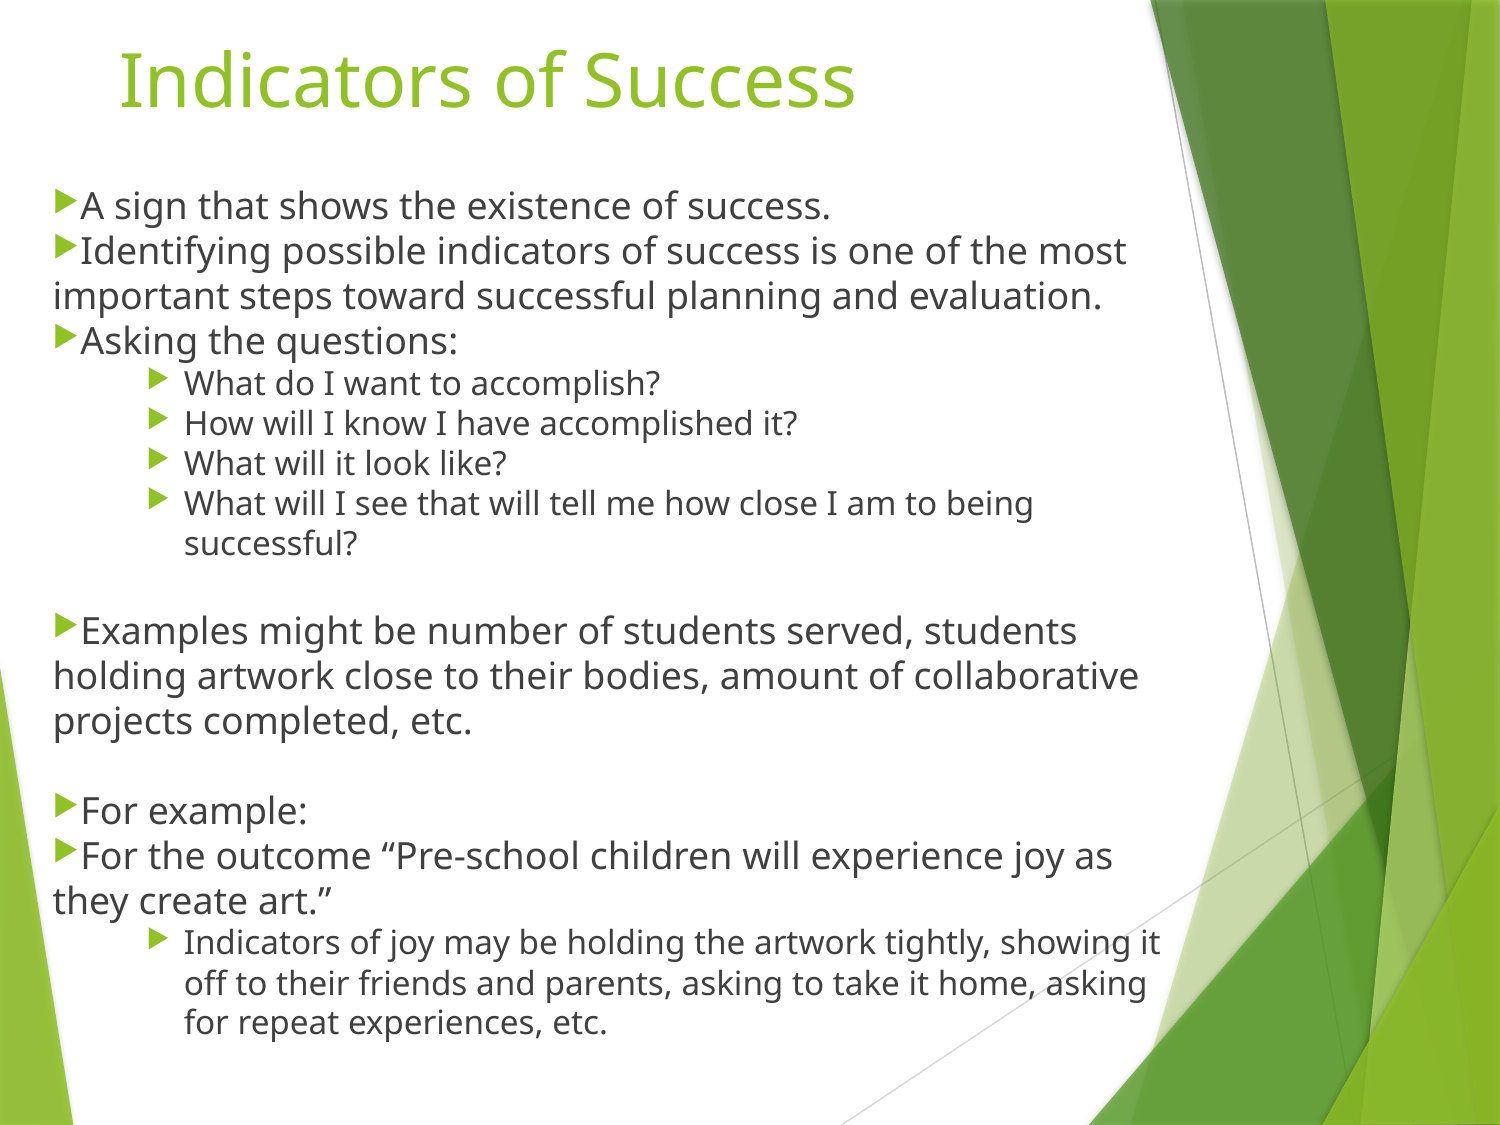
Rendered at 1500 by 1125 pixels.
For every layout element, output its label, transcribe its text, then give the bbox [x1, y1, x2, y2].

list A sign that shows the existence of success. Identifying possible indicators of success is one of the most important steps toward successful planning and evaluation. Asking the questions: What do I want to accomplish? How will I know I have accomplished it? What will it look like? What will I see that will tell me how close I am to being successful? Examples might be number of students served, students holding artwork close to their bodies, amount of collaborative projects completed, etc. For example: For the outcome “Pre-school children will experience joy as they create art.” Indicators of joy may be holding the artwork tightly, showing it off to their friends and parents, asking to take it home, asking for repeat experiences, etc. [37, 174, 1213, 1050]
title Indicators of Success [104, 24, 1146, 174]
